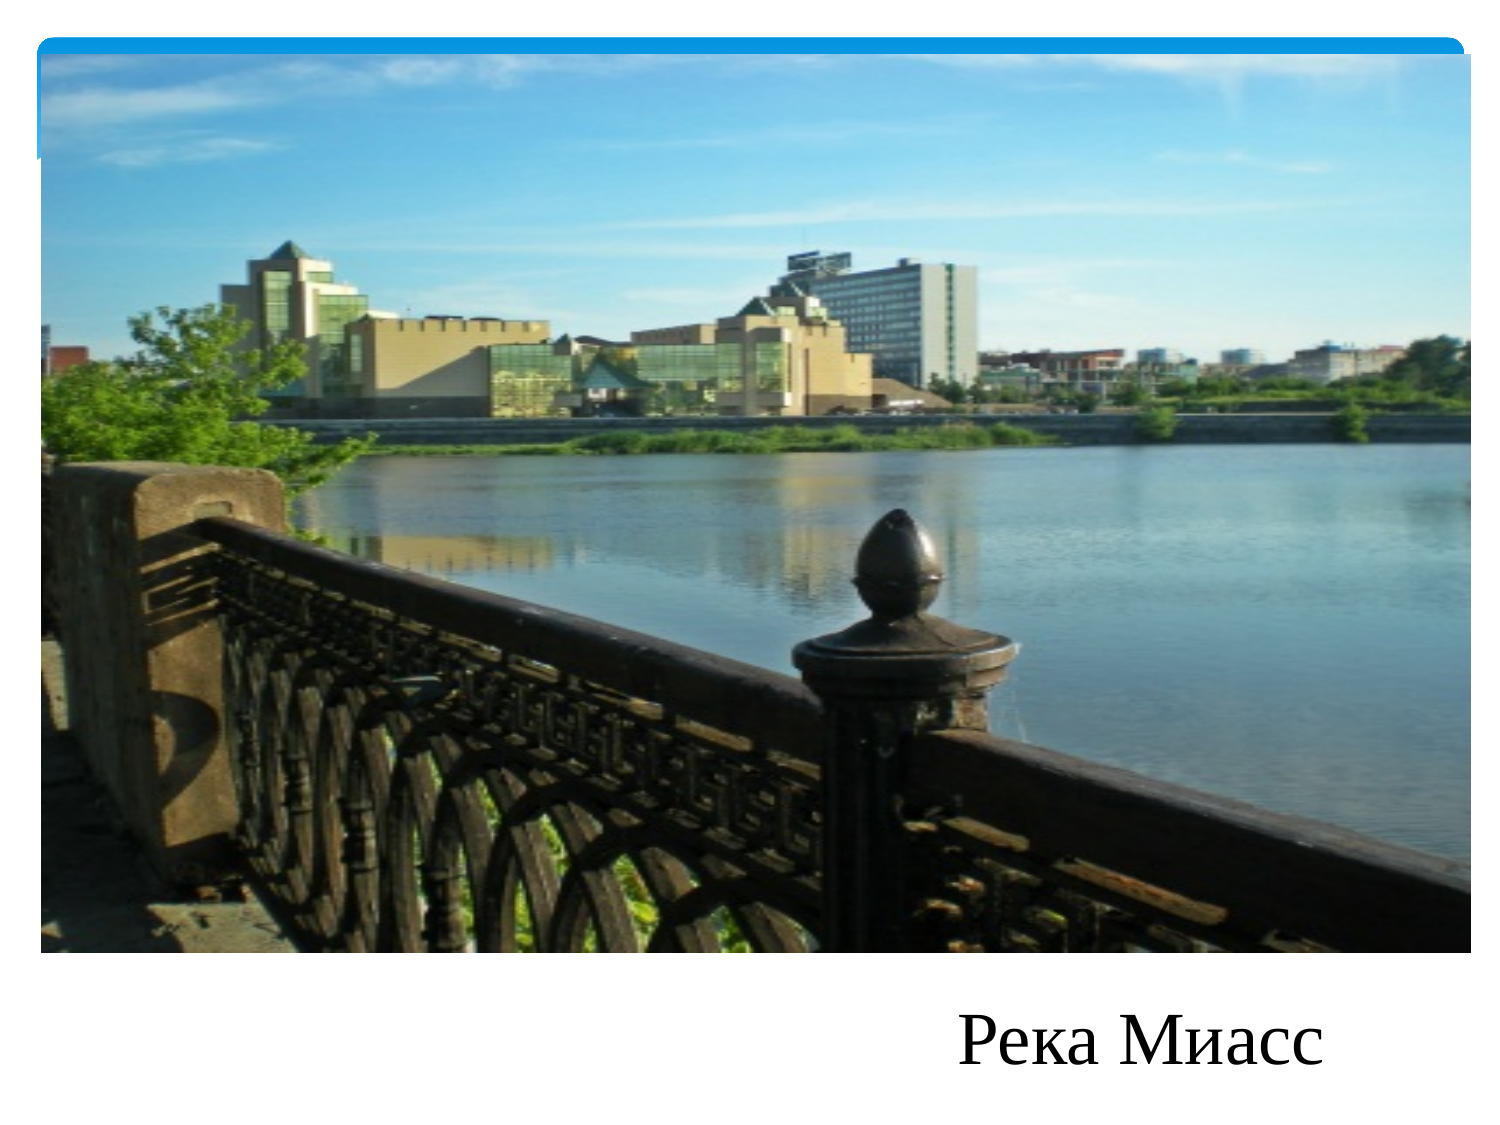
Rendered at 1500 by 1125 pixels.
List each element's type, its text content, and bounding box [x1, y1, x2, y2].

text_box Река Миасс [642, 961, 1471, 1087]
picture [41, 54, 1471, 953]
